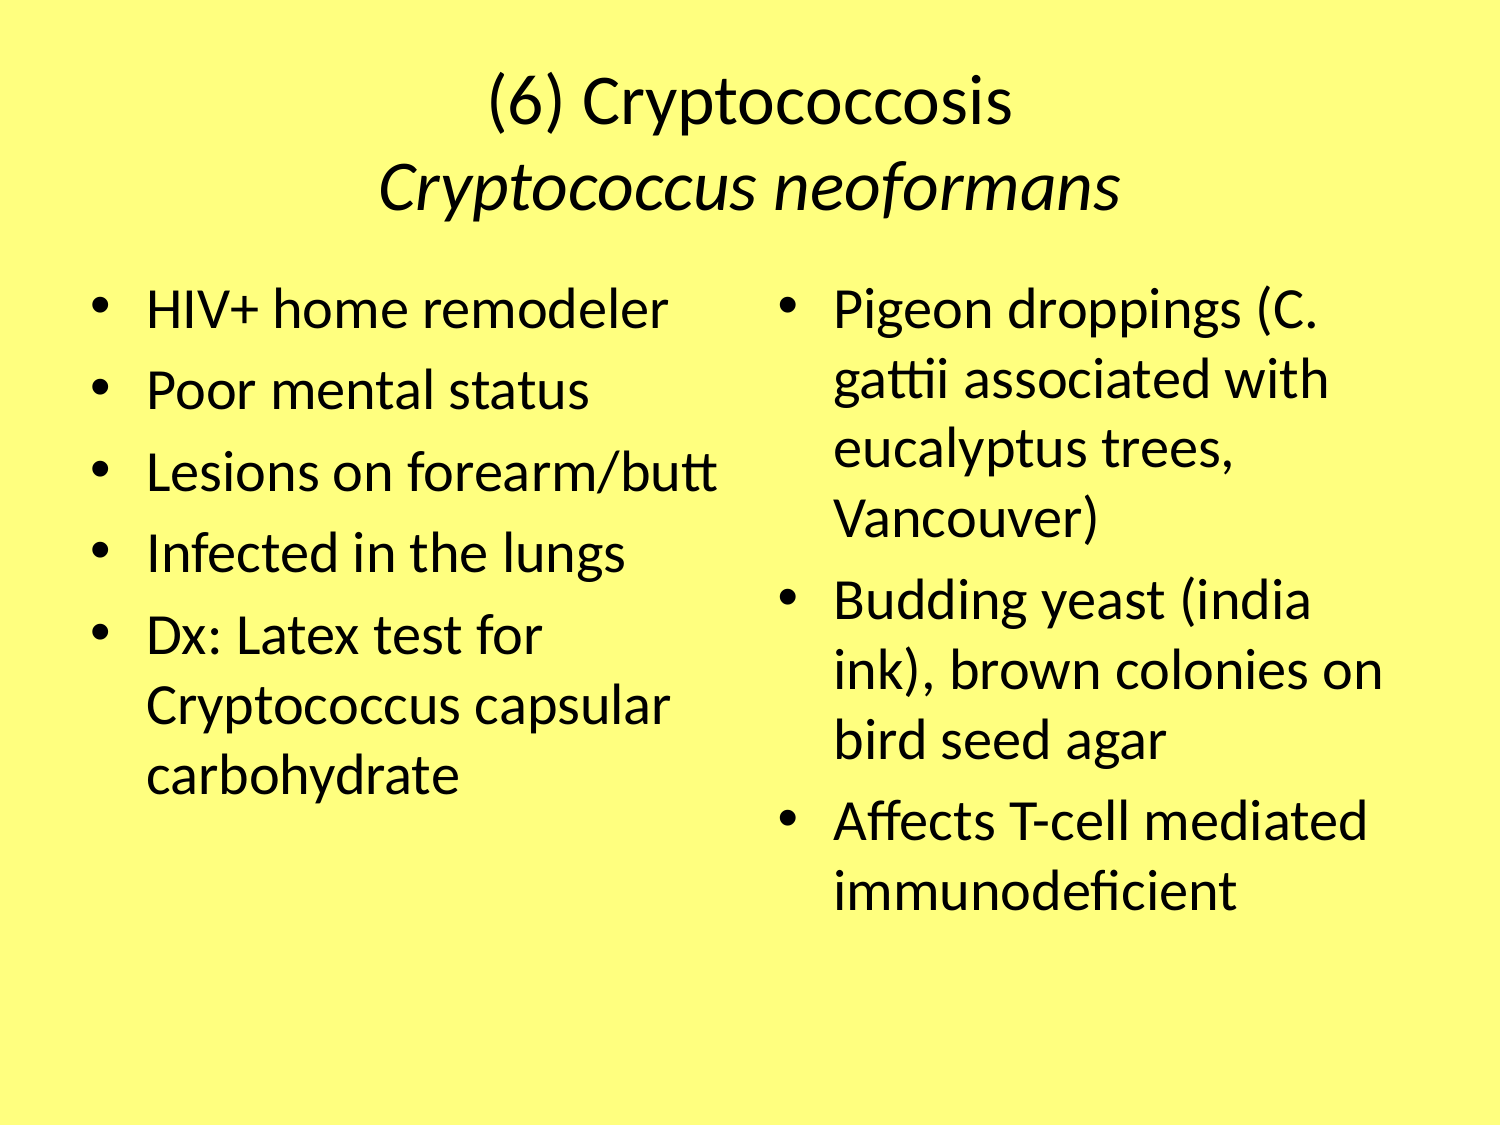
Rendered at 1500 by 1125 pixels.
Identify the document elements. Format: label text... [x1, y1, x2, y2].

title (6) Cryptococcosis Cryptococcus neoformans [75, 45, 1425, 233]
list Pigeon droppings (C. gattii associated with eucalyptus trees, Vancouver) Budding yeast (india ink), brown colonies on bird seed agar Affects T-cell mediated immunodeficient [762, 262, 1425, 1005]
list HIV+ home remodeler Poor mental status Lesions on forearm/butt Infected in the lungs Dx: Latex test for Cryptococcus capsular carbohydrate [75, 262, 738, 1005]
